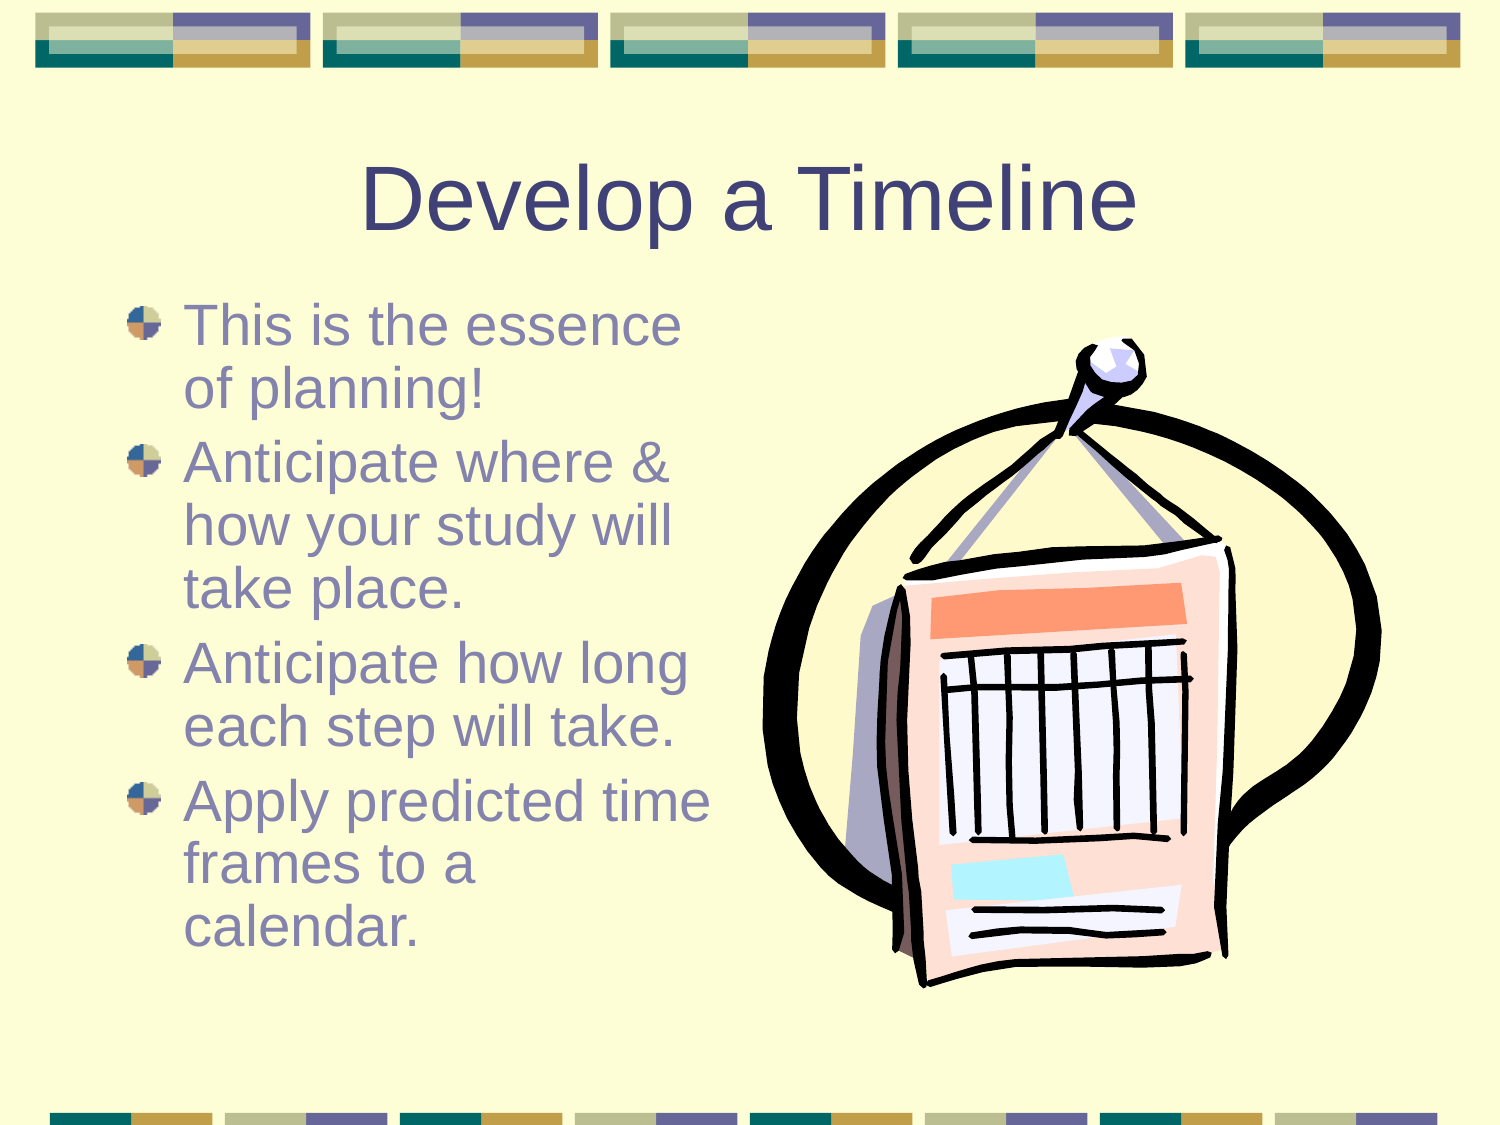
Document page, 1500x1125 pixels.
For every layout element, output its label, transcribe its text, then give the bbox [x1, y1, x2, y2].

title Develop a Timeline [112, 99, 1388, 288]
list This is the essence of planning! Anticipate where & how your study will take place. Anticipate how long each step will take. Apply predicted time frames to a calendar. [112, 287, 738, 1038]
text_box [762, 330, 1388, 995]
picture [127, 782, 161, 815]
picture [127, 444, 161, 477]
picture [127, 306, 161, 340]
picture [127, 644, 161, 678]
